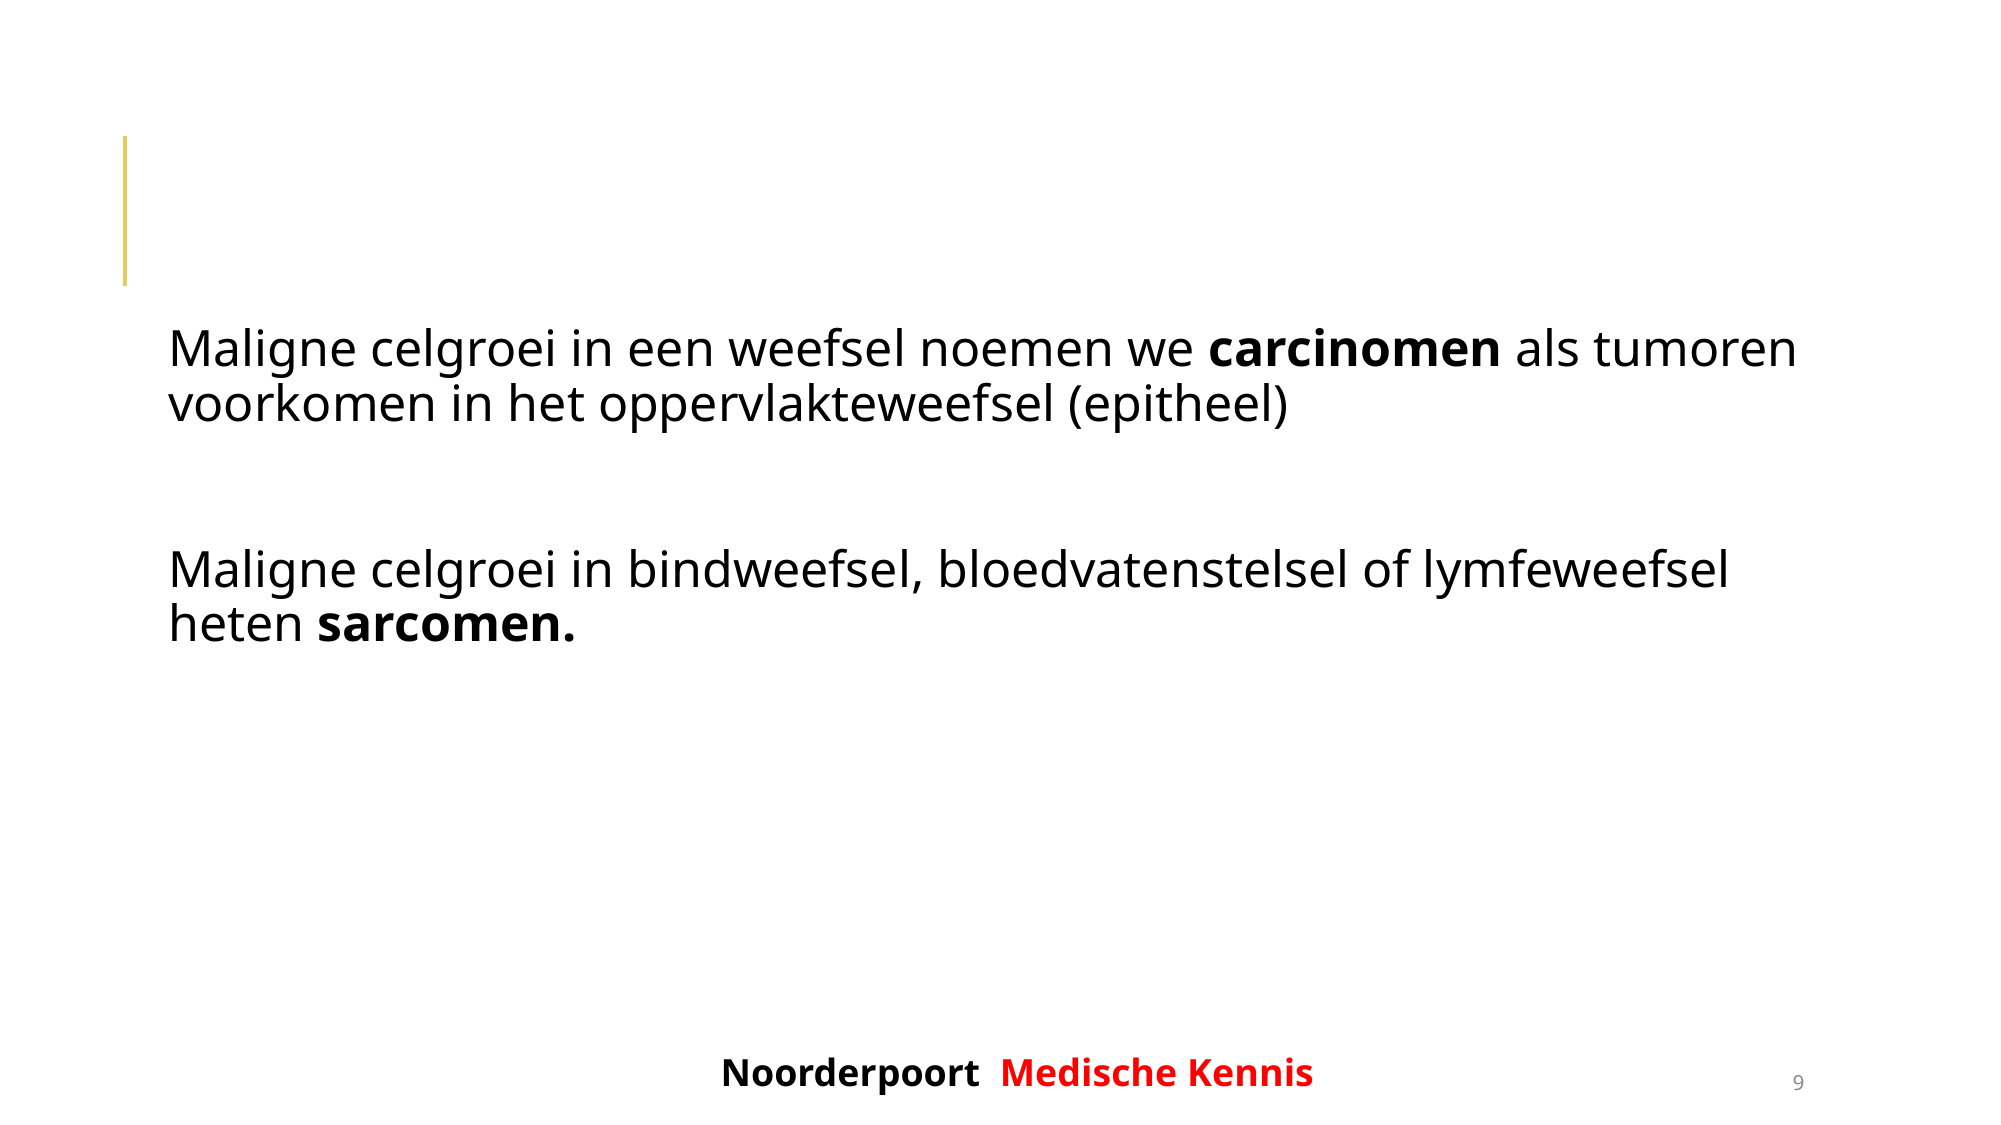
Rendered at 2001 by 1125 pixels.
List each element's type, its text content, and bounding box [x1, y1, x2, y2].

slide_number 9 [1777, 1061, 1938, 1107]
text_box Noorderpoort Medische Kennis [705, 1041, 1369, 1102]
list Maligne celgroei in een weefsel noemen we carcinomen als tumoren voorkomen in het oppervlakteweefsel (epitheel) Maligne celgroei in bindweefsel, bloedvatenstelsel of lymfeweefsel heten sarcomen. [160, 60, 1845, 775]
